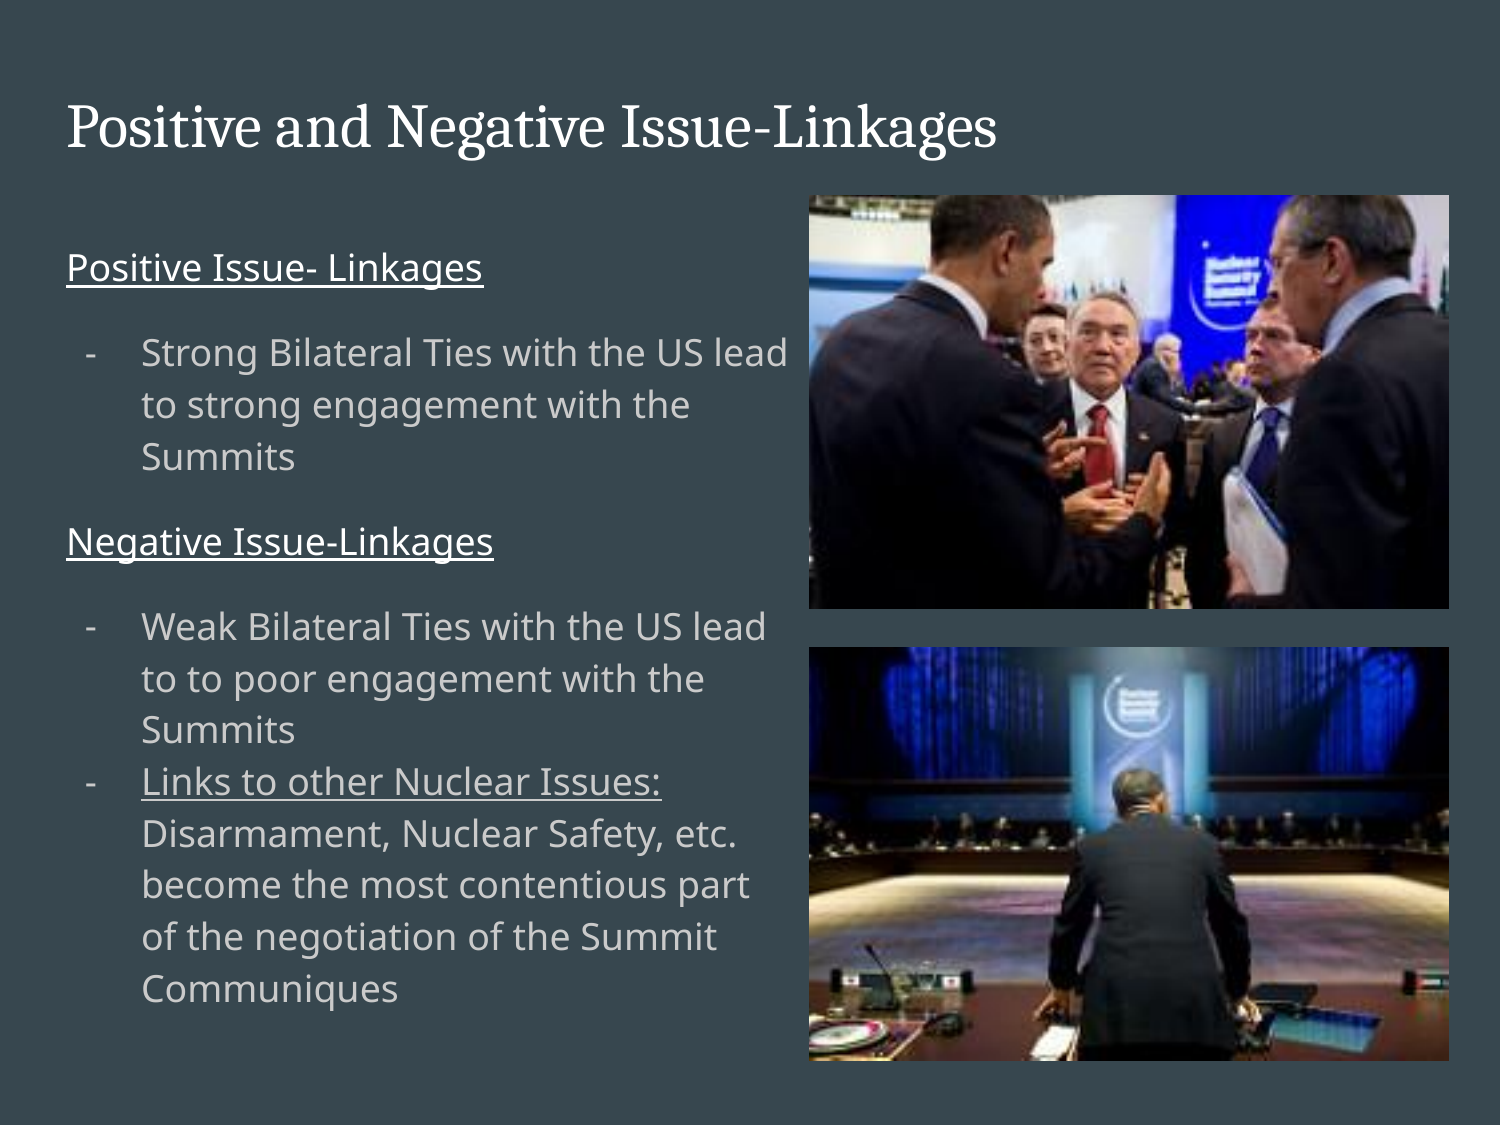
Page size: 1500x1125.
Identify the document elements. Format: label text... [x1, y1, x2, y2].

title Positive and Negative Issue-Linkages [51, 70, 1449, 196]
list Positive Issue- Linkages Strong Bilateral Ties with the US lead to strong engagement with the Summits Negative Issue-Linkages Weak Bilateral Ties with the US lead to to poor engagement with the Summits Links to other Nuclear Issues: Disarmament, Nuclear Safety, etc. become the most contentious part of the negotiation of the Summit Communiques [51, 222, 810, 970]
picture [808, 195, 1450, 609]
picture [808, 647, 1450, 1061]
